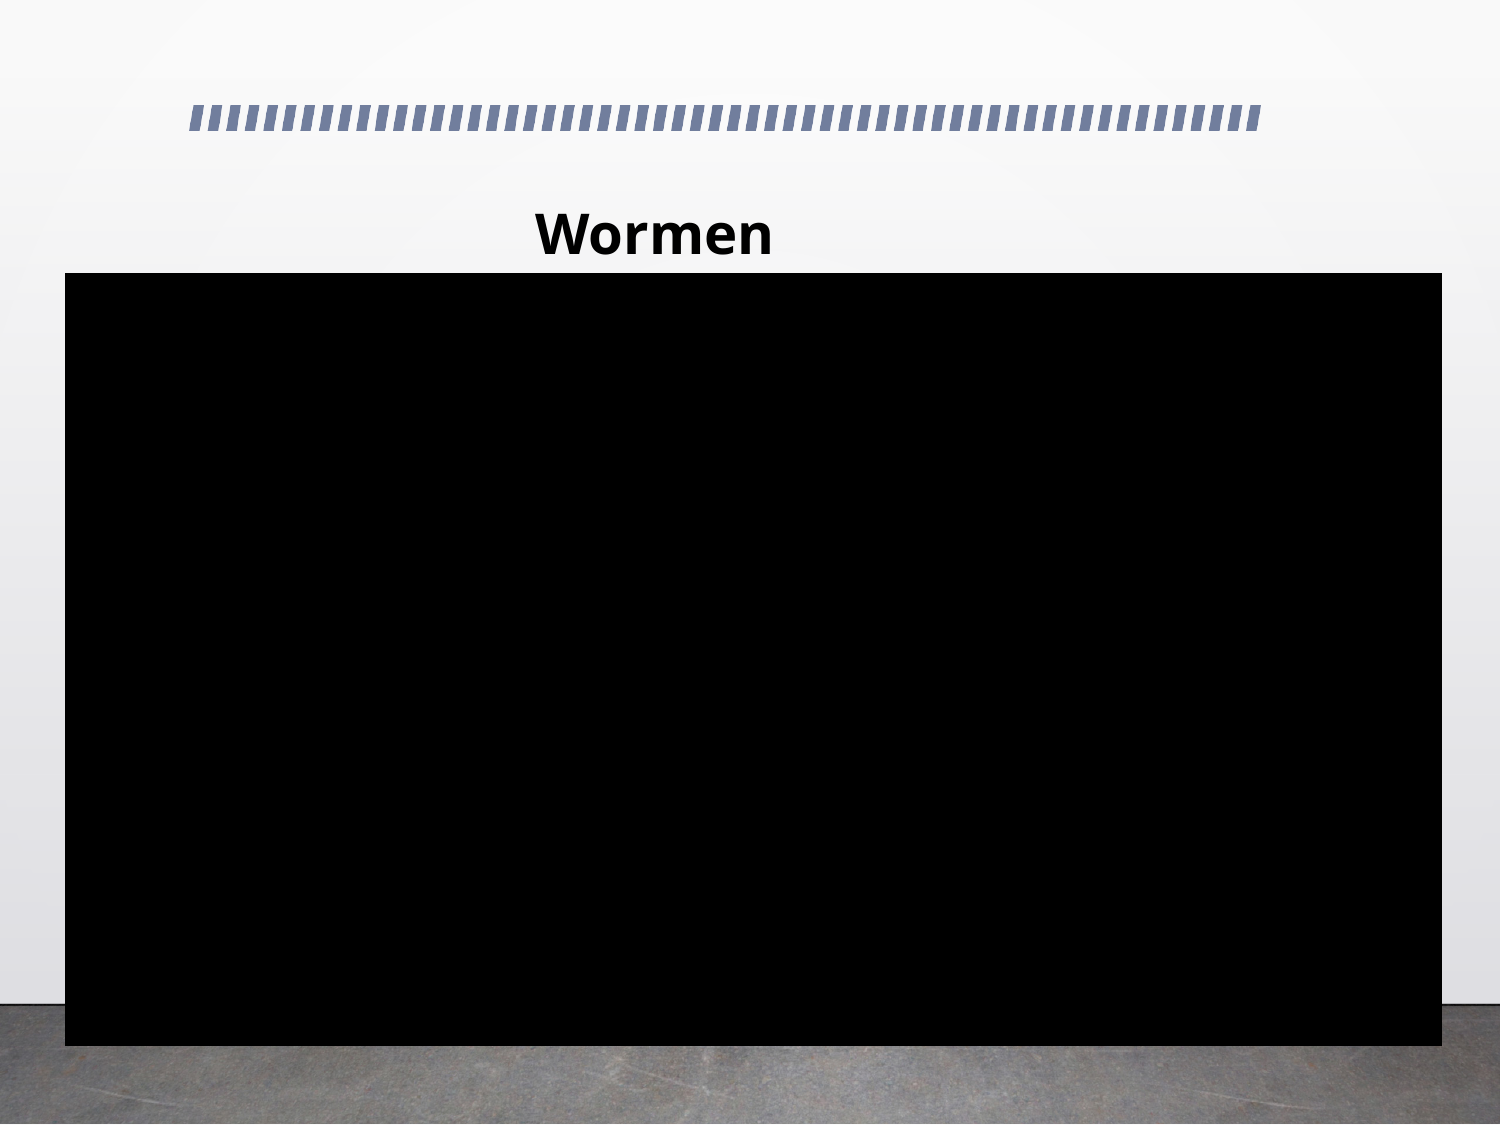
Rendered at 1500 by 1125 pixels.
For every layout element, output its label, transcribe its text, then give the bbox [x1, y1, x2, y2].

title Wormen [112, 125, 1199, 268]
picture [0, 1004, 1500, 1124]
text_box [64, 271, 1443, 1047]
